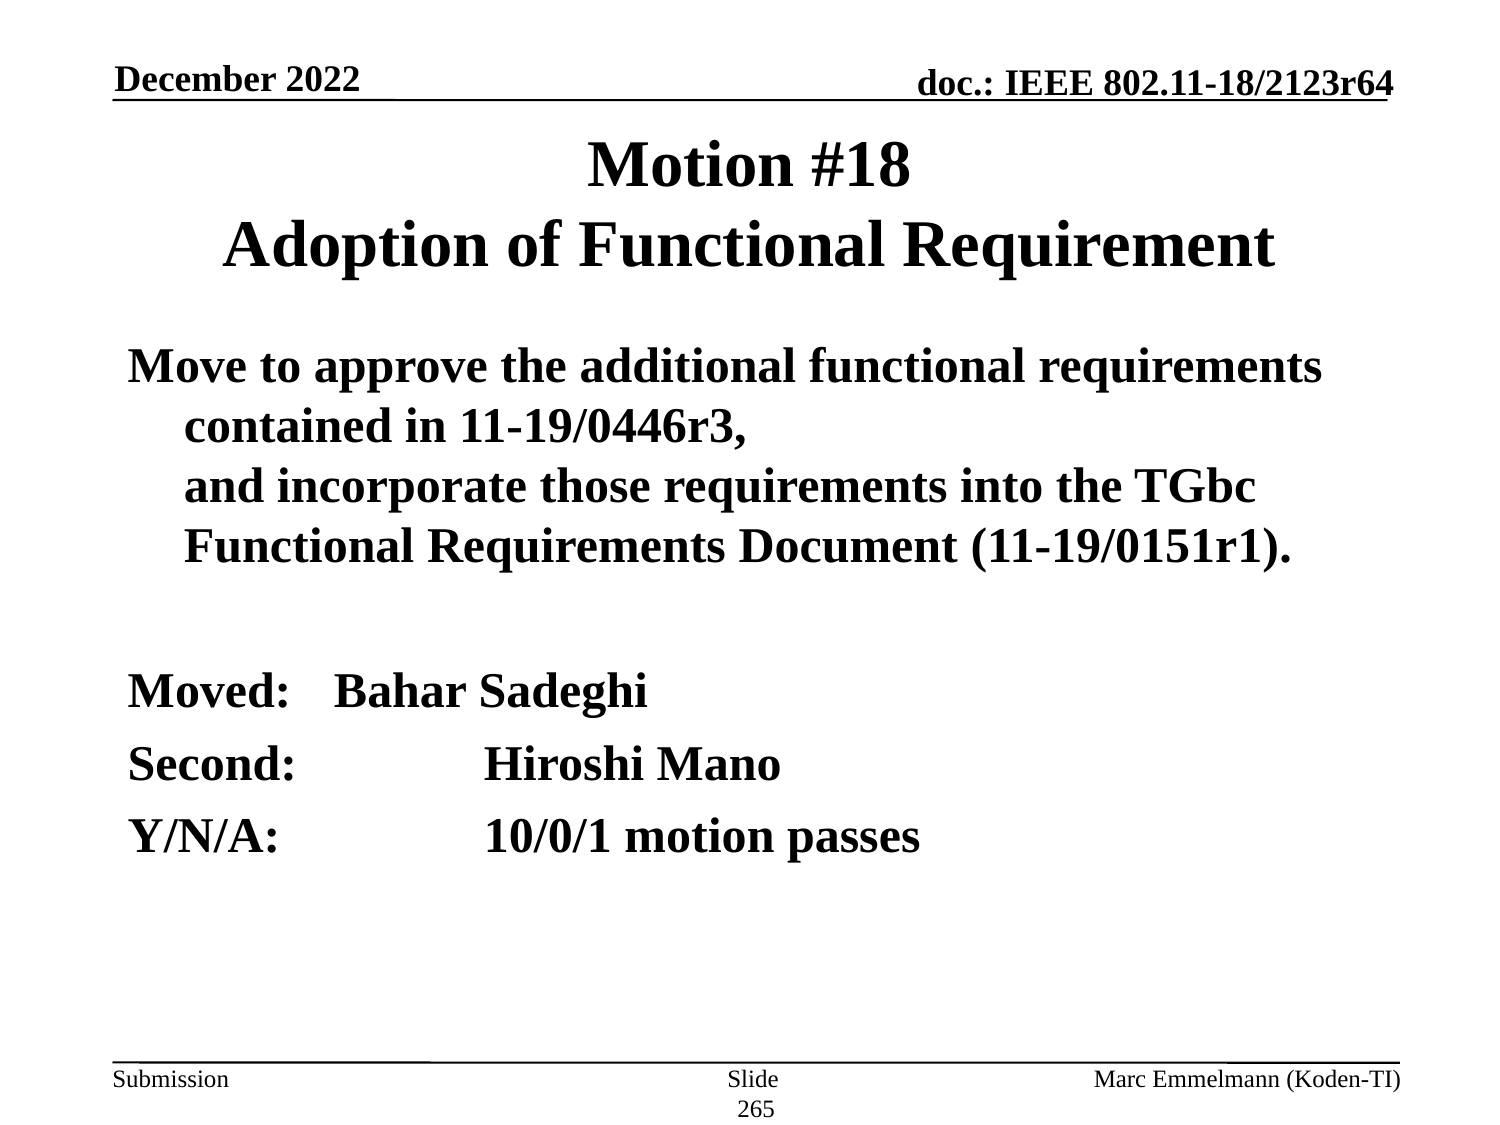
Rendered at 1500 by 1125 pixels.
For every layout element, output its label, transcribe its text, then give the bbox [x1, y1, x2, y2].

title Motion #18 Adoption of Functional Requirement [112, 112, 1388, 288]
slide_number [114, 54, 423, 100]
footer Marc Emmelmann (Koden-TI) [878, 1061, 1402, 1093]
slide_number Slide 265 [712, 1061, 800, 1123]
list Move to approve the additional functional requirements contained in 11-19/0446r3, and incorporate those requirements into the TGbc Functional Requirements Document (11-19/0151r1). Moved: Bahar Sadeghi Second: Hiroshi Mano Y/N/A: 10/0/1 motion passes [112, 324, 1388, 1000]
